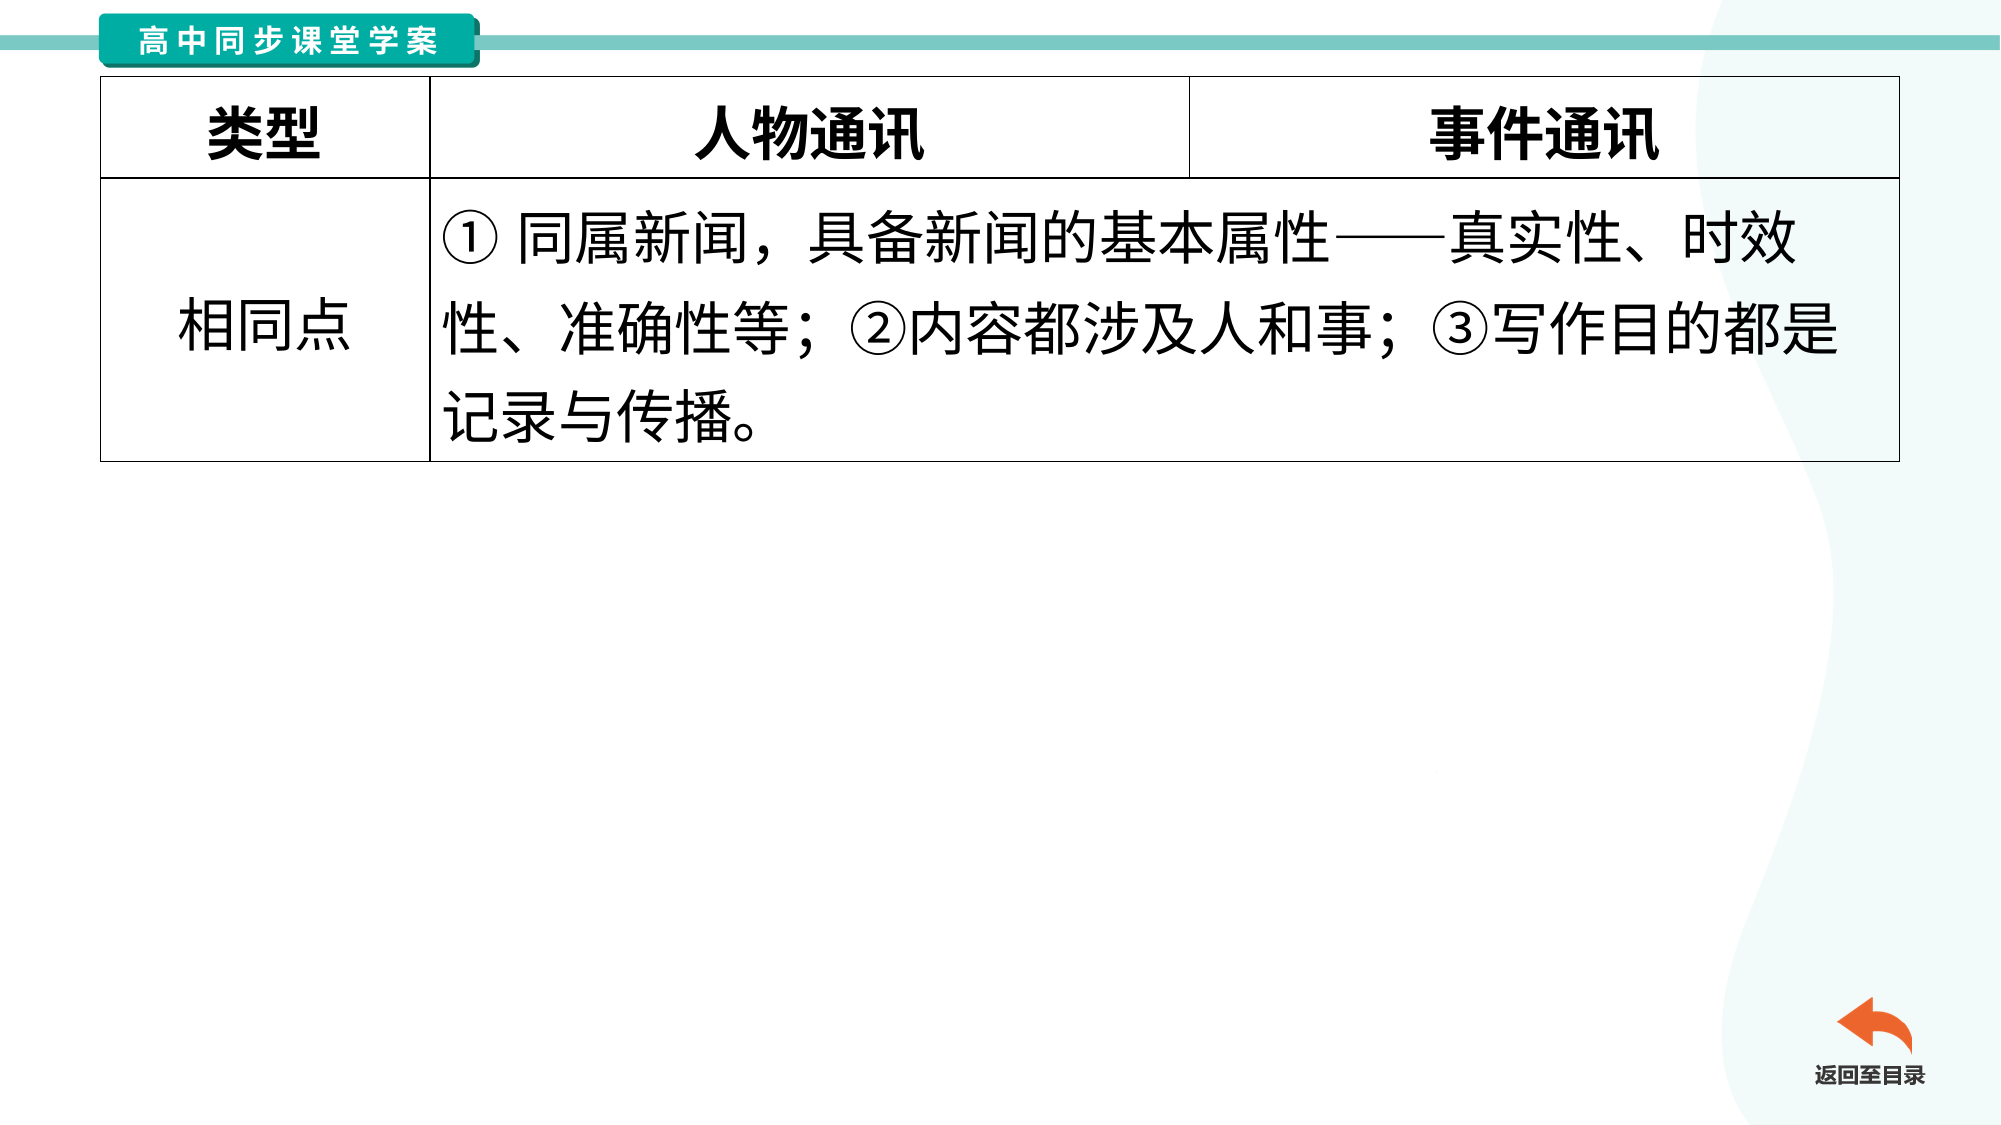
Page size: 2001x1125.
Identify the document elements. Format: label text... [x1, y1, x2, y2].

table_header 人物通讯 [431, 77, 1189, 177]
table_header 事件通讯 [1190, 77, 1899, 177]
picture [0, 0, 2000, 1125]
table_cell ①同属新闻，具备新闻的基本属性——真实性、时效 性、准确性等；②内容都涉及人和事；③写作目的都是 记录与传播。 [431, 179, 1899, 461]
table_cell 相同点 [101, 179, 429, 461]
table_header 类型 [101, 77, 429, 177]
